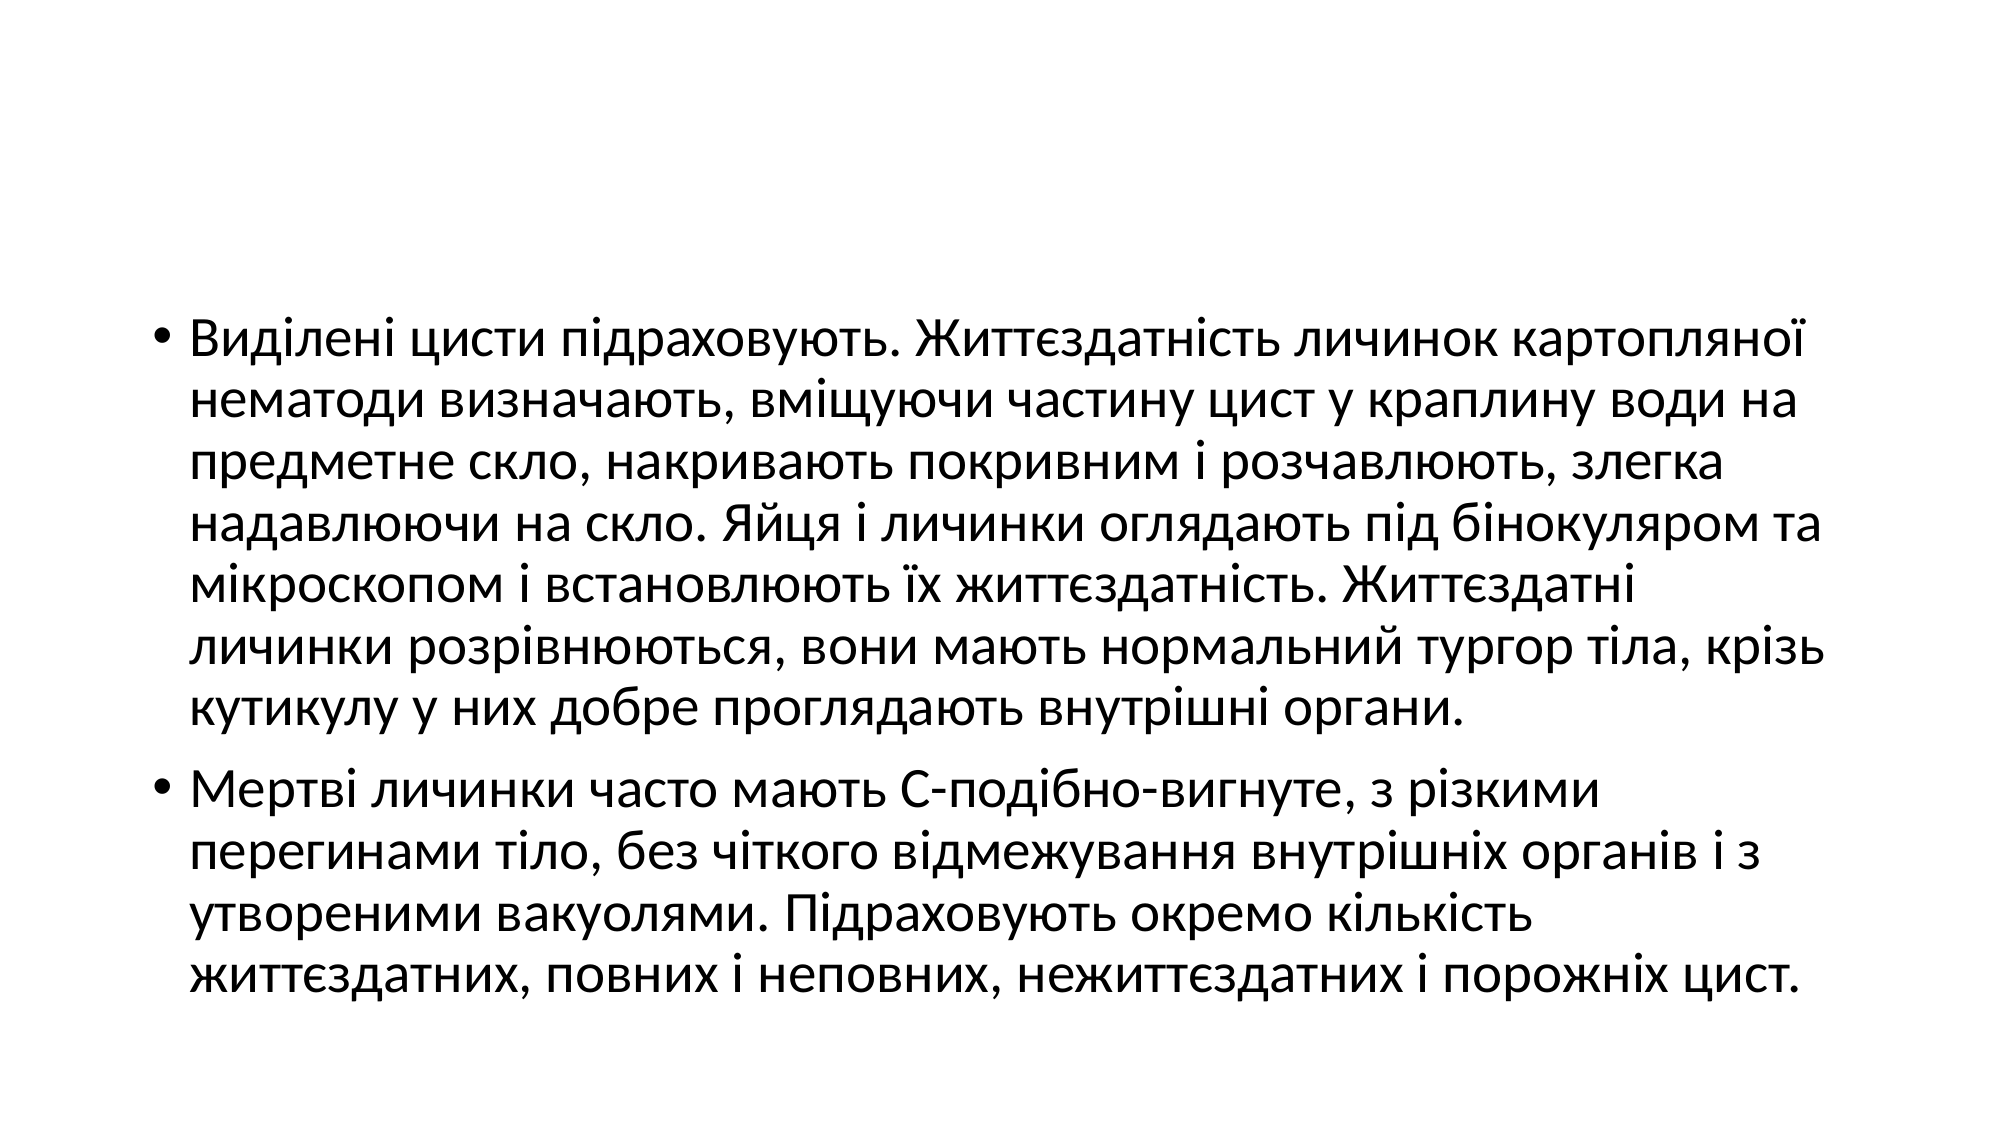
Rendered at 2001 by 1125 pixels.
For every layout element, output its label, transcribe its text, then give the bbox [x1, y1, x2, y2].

list Виділені цисти підраховують. Життєздатність личинок картопляної нематоди визначають, вміщуючи частину цист у краплину води на предметне скло, накривають покривним і розчавлюють, злегка надавлюючи на скло. Яйця і личинки оглядають під бінокуляром та мікроскопом і встановлюють їх життєздатність. Життєздатні личинки розрівнюються, вони мають нормальний тургор тіла, крізь кутикулу у них добре проглядають внутрішні органи. Мертві личинки часто мають С-подібно-вигнуте, з різкими перегинами тіло, без чіткого відмежування внутрішніх органів і з утвореними вакуолями. Підраховують окремо кількість життєздатних, повних і неповних, нежиттєздатних і порожніх цист. [137, 299, 1863, 1014]
